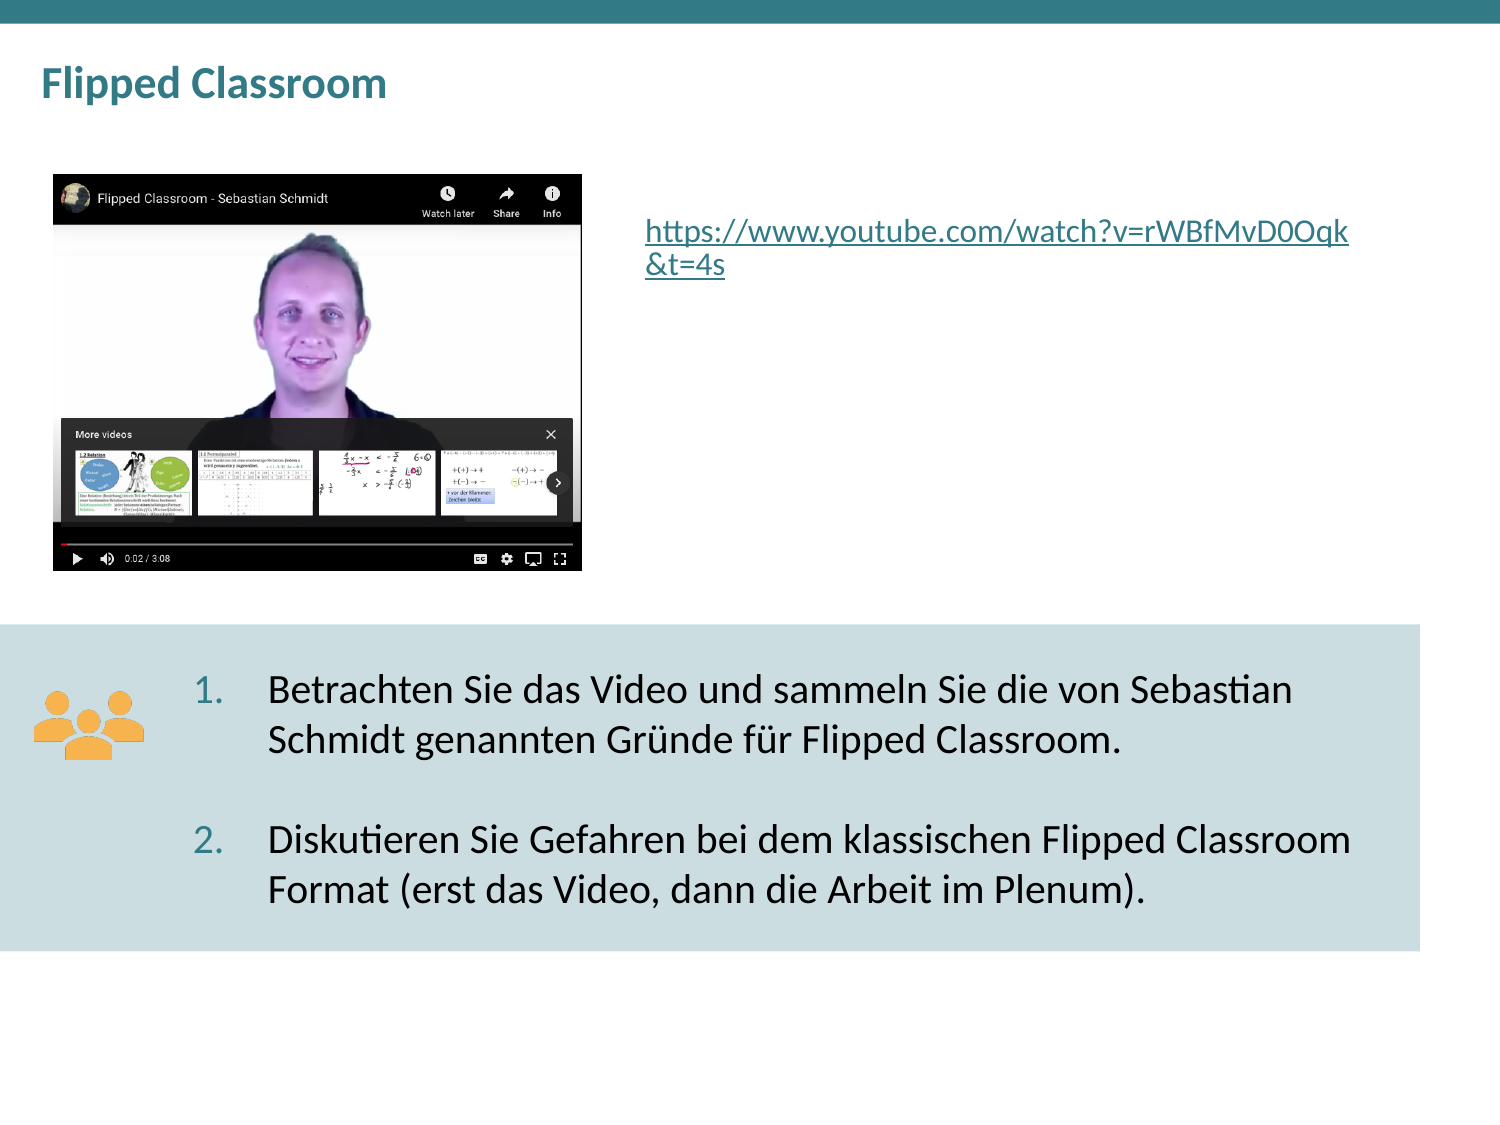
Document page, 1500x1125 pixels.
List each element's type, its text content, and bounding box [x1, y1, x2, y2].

text_box [0, 624, 1420, 952]
text_box https://www.youtube.com/watch?v=rWBfMvD0Oqk&t=4s [630, 201, 1381, 257]
text_box Betrachten Sie das Video und sammeln Sie die von Sebastian Schmidt genannten Gründe für Flipped Classroom. Diskutieren Sie Gefahren bei dem klassischen Flipped Classroom Format (erst das Video, dann die Arbeit im Plenum). [178, 654, 1390, 919]
picture [26, 663, 151, 789]
title Flipped Classroom [41, 53, 1459, 119]
picture [52, 174, 583, 572]
